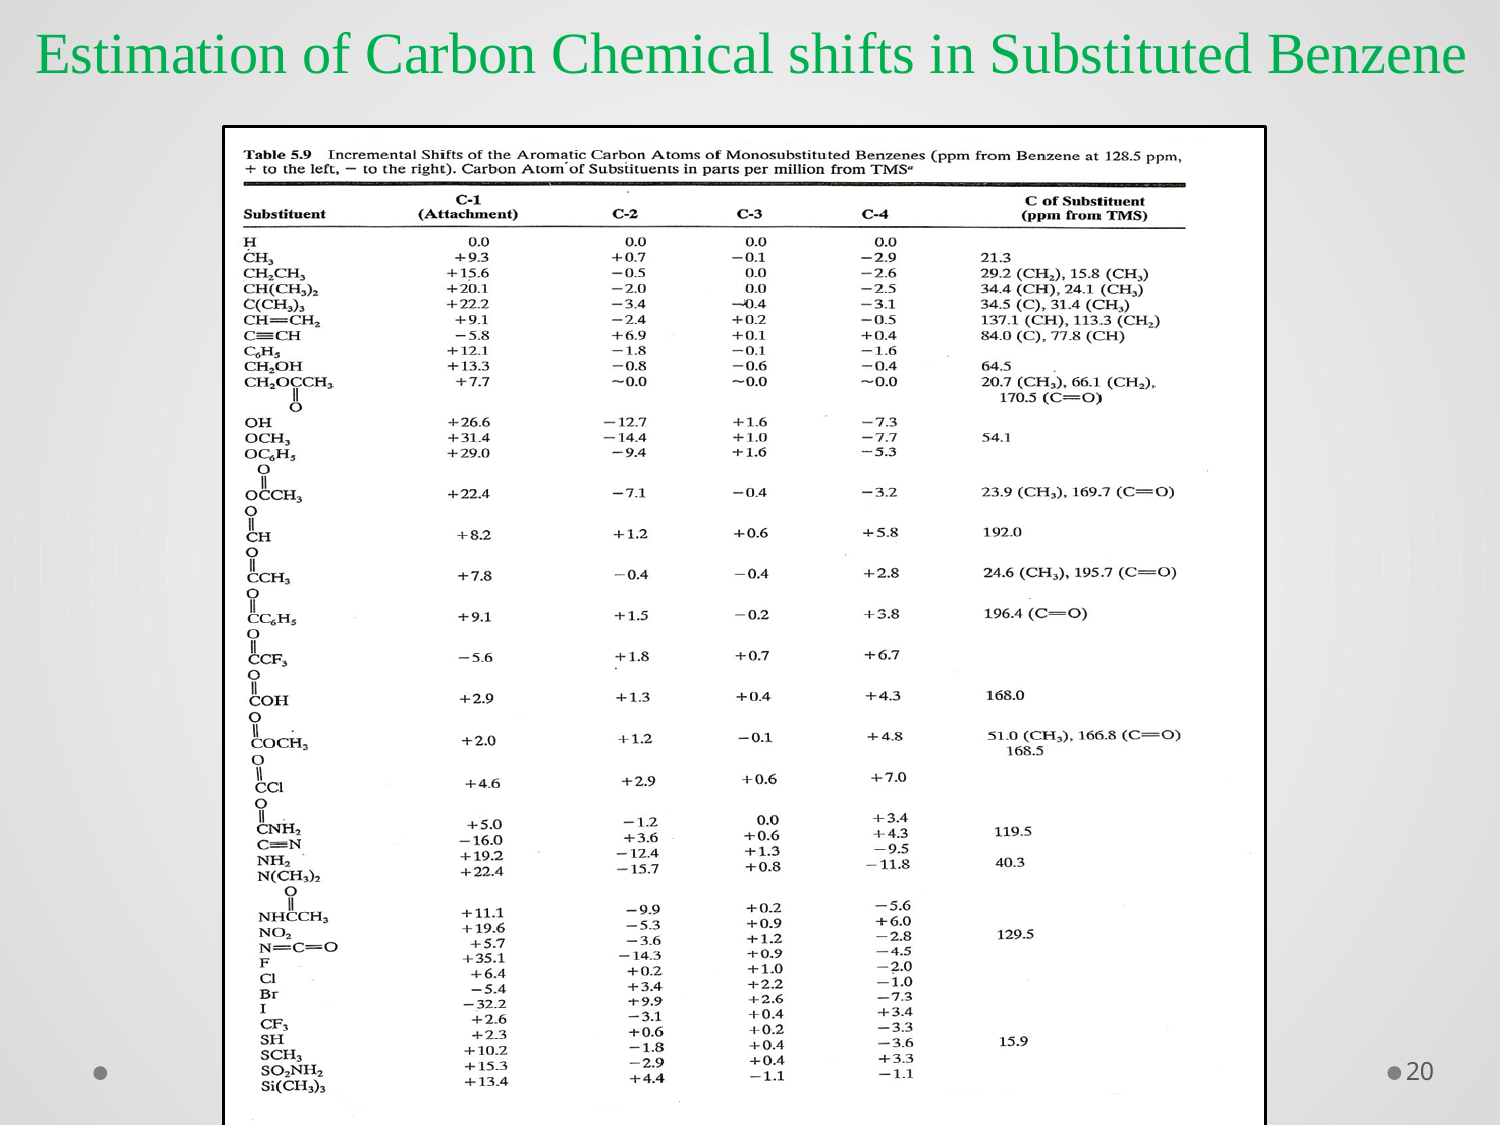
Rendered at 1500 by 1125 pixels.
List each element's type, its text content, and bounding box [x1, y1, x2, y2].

text_box Estimation of Carbon Chemical shifts in Substituted Benzene [5, 7, 1484, 93]
slide_number 20 [1401, 1042, 1494, 1103]
picture [224, 127, 1265, 1125]
